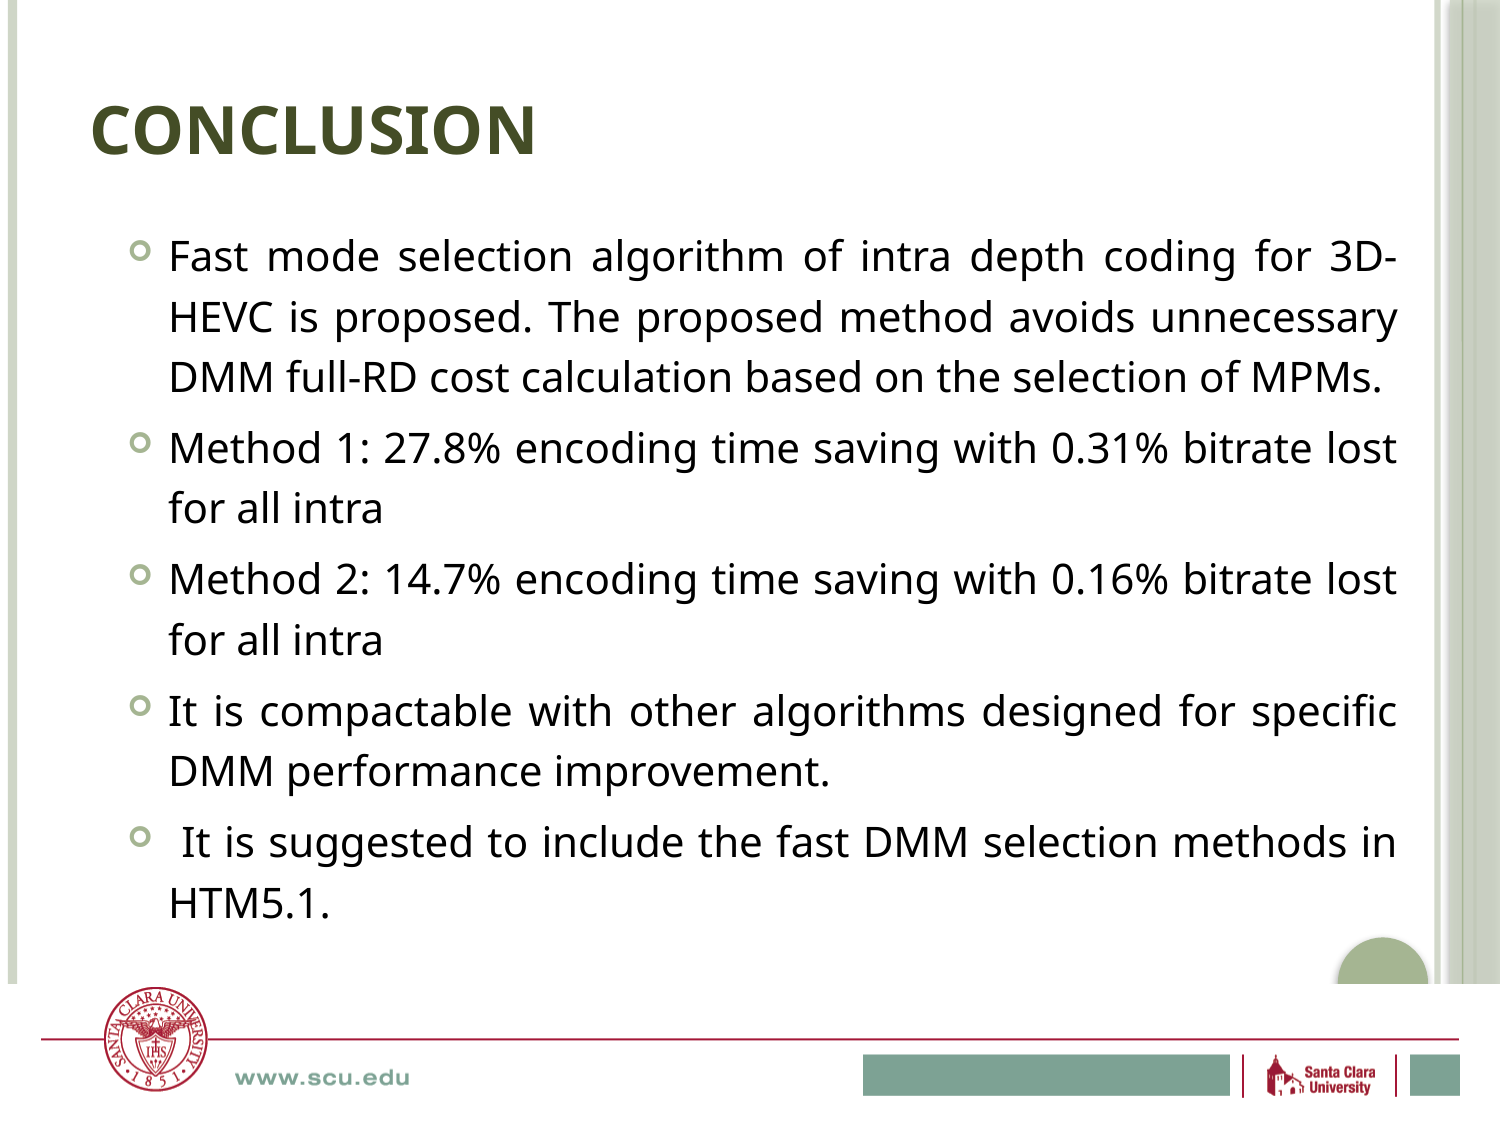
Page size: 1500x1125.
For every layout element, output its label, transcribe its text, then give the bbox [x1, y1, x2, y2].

title Conclusion [75, 45, 1300, 175]
picture [0, 984, 1500, 1125]
list Fast mode selection algorithm of intra depth coding for 3D-HEVC is proposed. The proposed method avoids unnecessary DMM full-RD cost calculation based on the selection of MPMs. Method 1: 27.8% encoding time saving with 0.31% bitrate lost for all intra Method 2: 14.7% encoding time saving with 0.16% bitrate lost for all intra It is compactable with other algorithms designed for specific DMM performance improvement. It is suggested to include the fast DMM selection methods in HTM5.1. [112, 212, 1413, 950]
